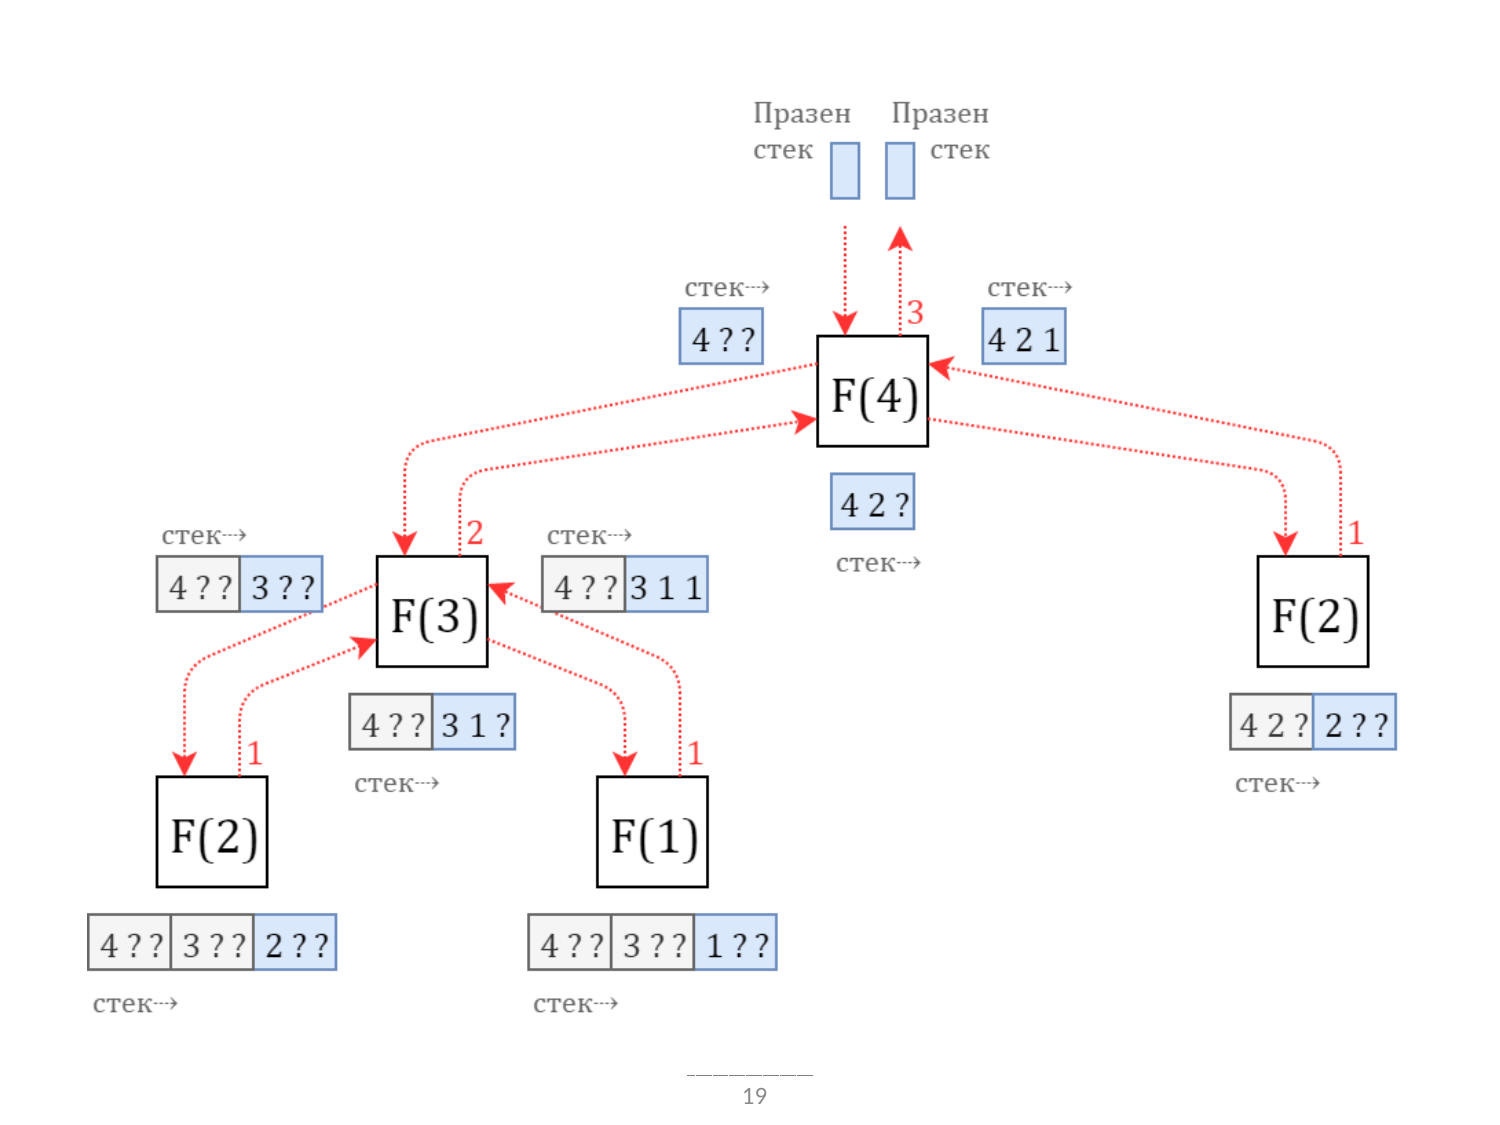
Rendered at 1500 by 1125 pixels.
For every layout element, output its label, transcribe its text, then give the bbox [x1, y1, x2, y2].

slide_number 19 [579, 1065, 930, 1125]
picture [87, 87, 1401, 1029]
